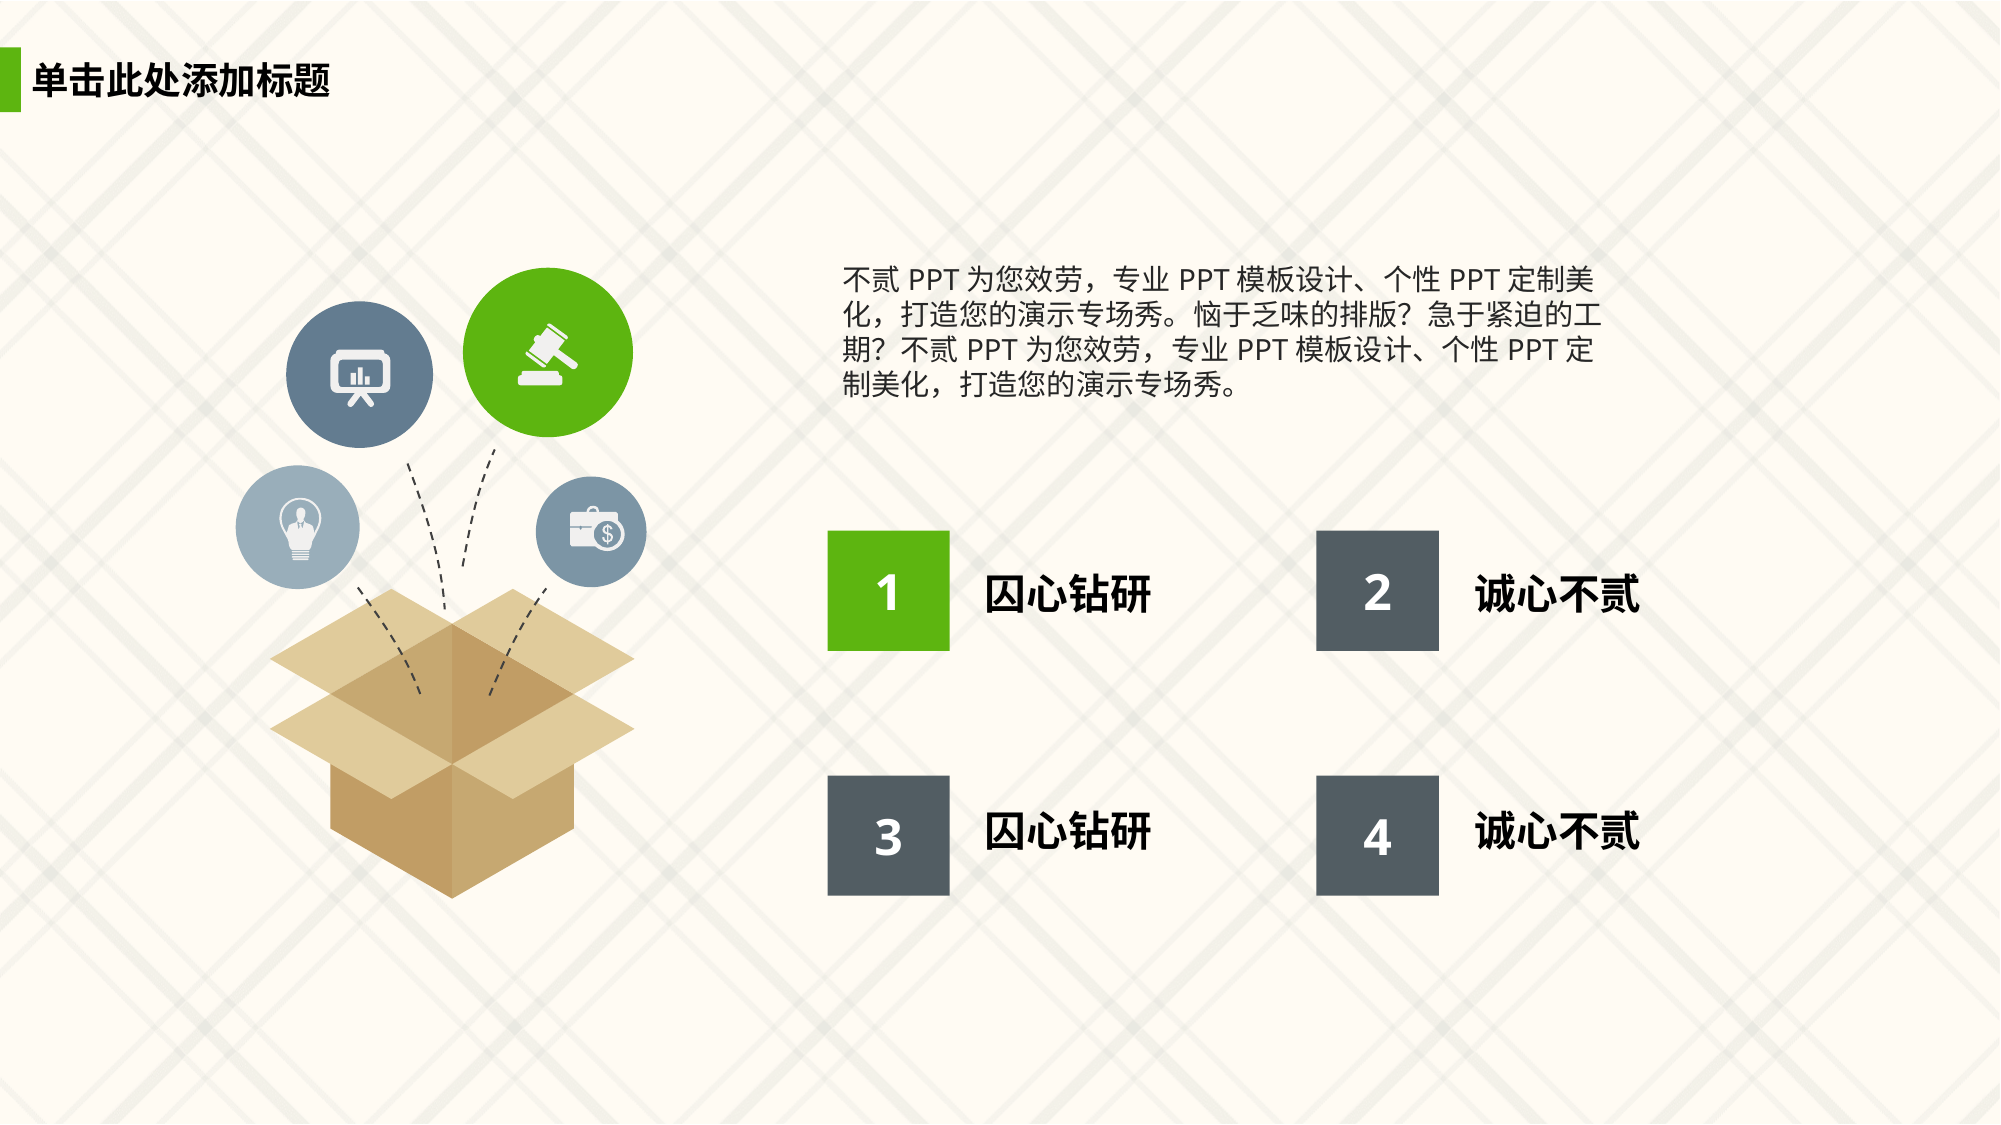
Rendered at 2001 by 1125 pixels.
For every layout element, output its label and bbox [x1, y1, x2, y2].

text_box [279, 497, 322, 561]
text_box [570, 505, 625, 552]
text_box [517, 323, 579, 386]
text_box [269, 588, 635, 899]
picture [0, 1, 2000, 1124]
text_box [330, 349, 391, 408]
text_box [0, 47, 363, 113]
